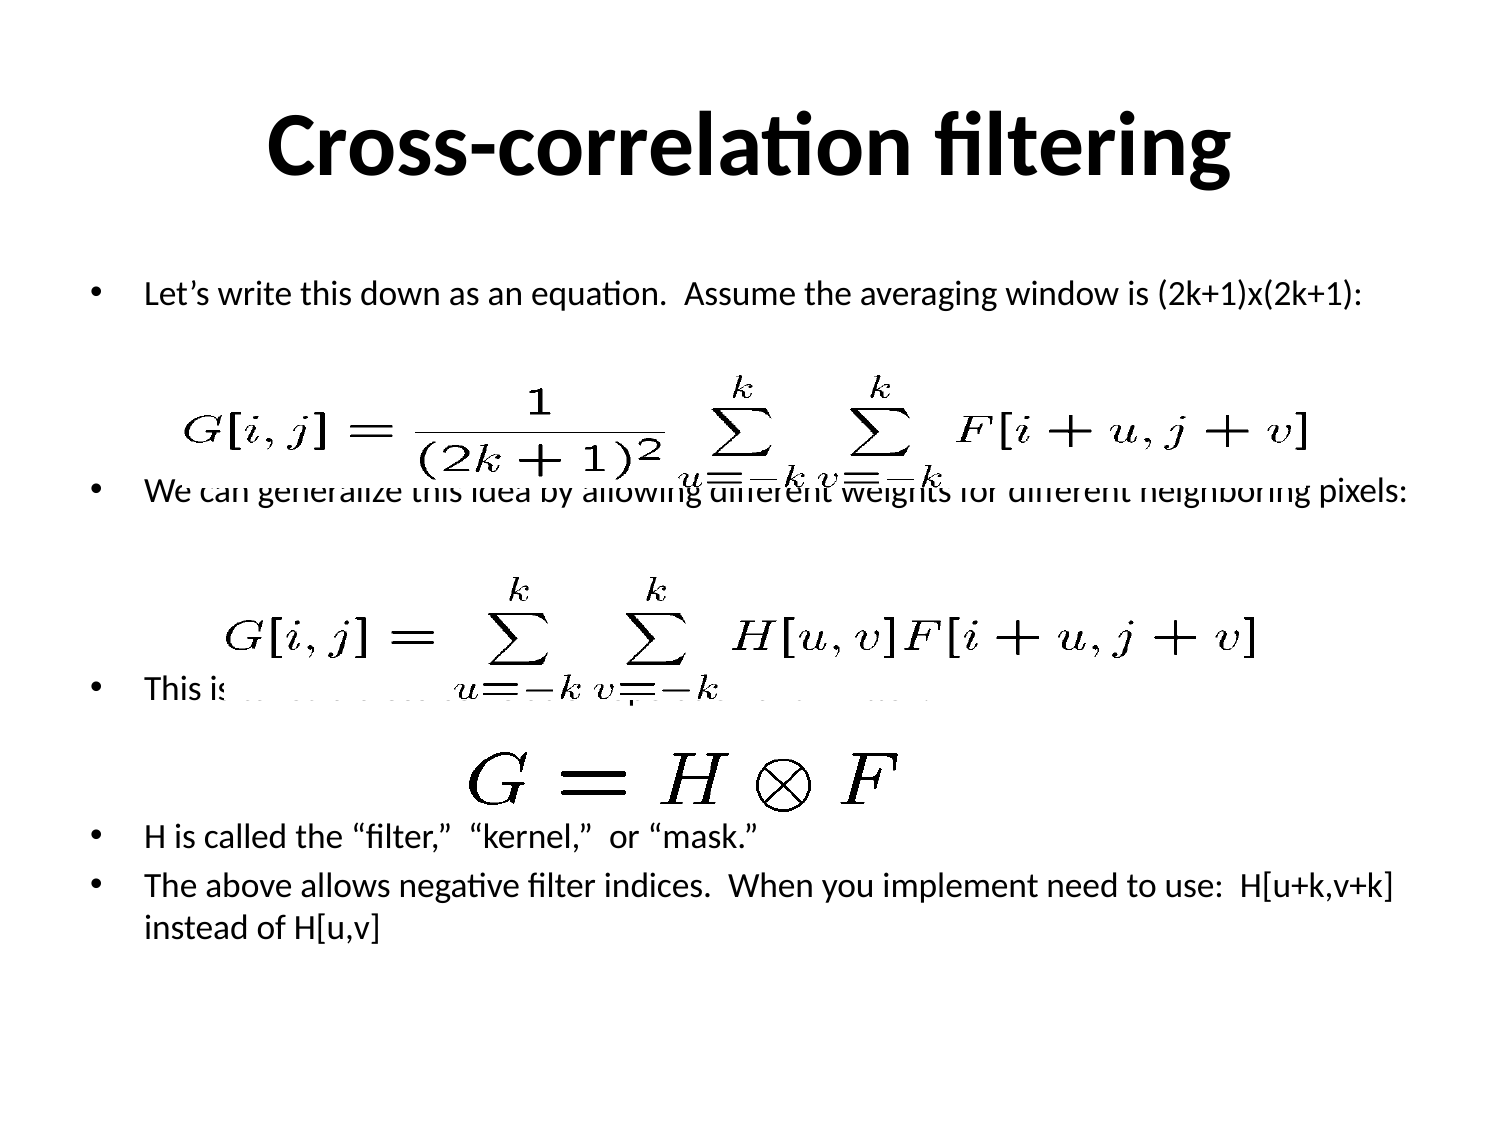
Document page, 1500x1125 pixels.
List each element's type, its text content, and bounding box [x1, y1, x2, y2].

picture [224, 574, 1257, 701]
list Let’s write this down as an equation. Assume the averaging window is (2k+1)x(2k+1): We can generalize this idea by allowing different weights for different neighboring pixels: This is called a cross-correlation operation and written: H is called the “filter,” “kernel,” or “mask.” The above allows negative filter indices. When you implement need to use: H[u+k,v+k] instead of H[u,v] [75, 262, 1425, 1005]
picture [466, 749, 901, 813]
picture [181, 374, 1307, 488]
title Cross-correlation filtering [75, 45, 1425, 233]
